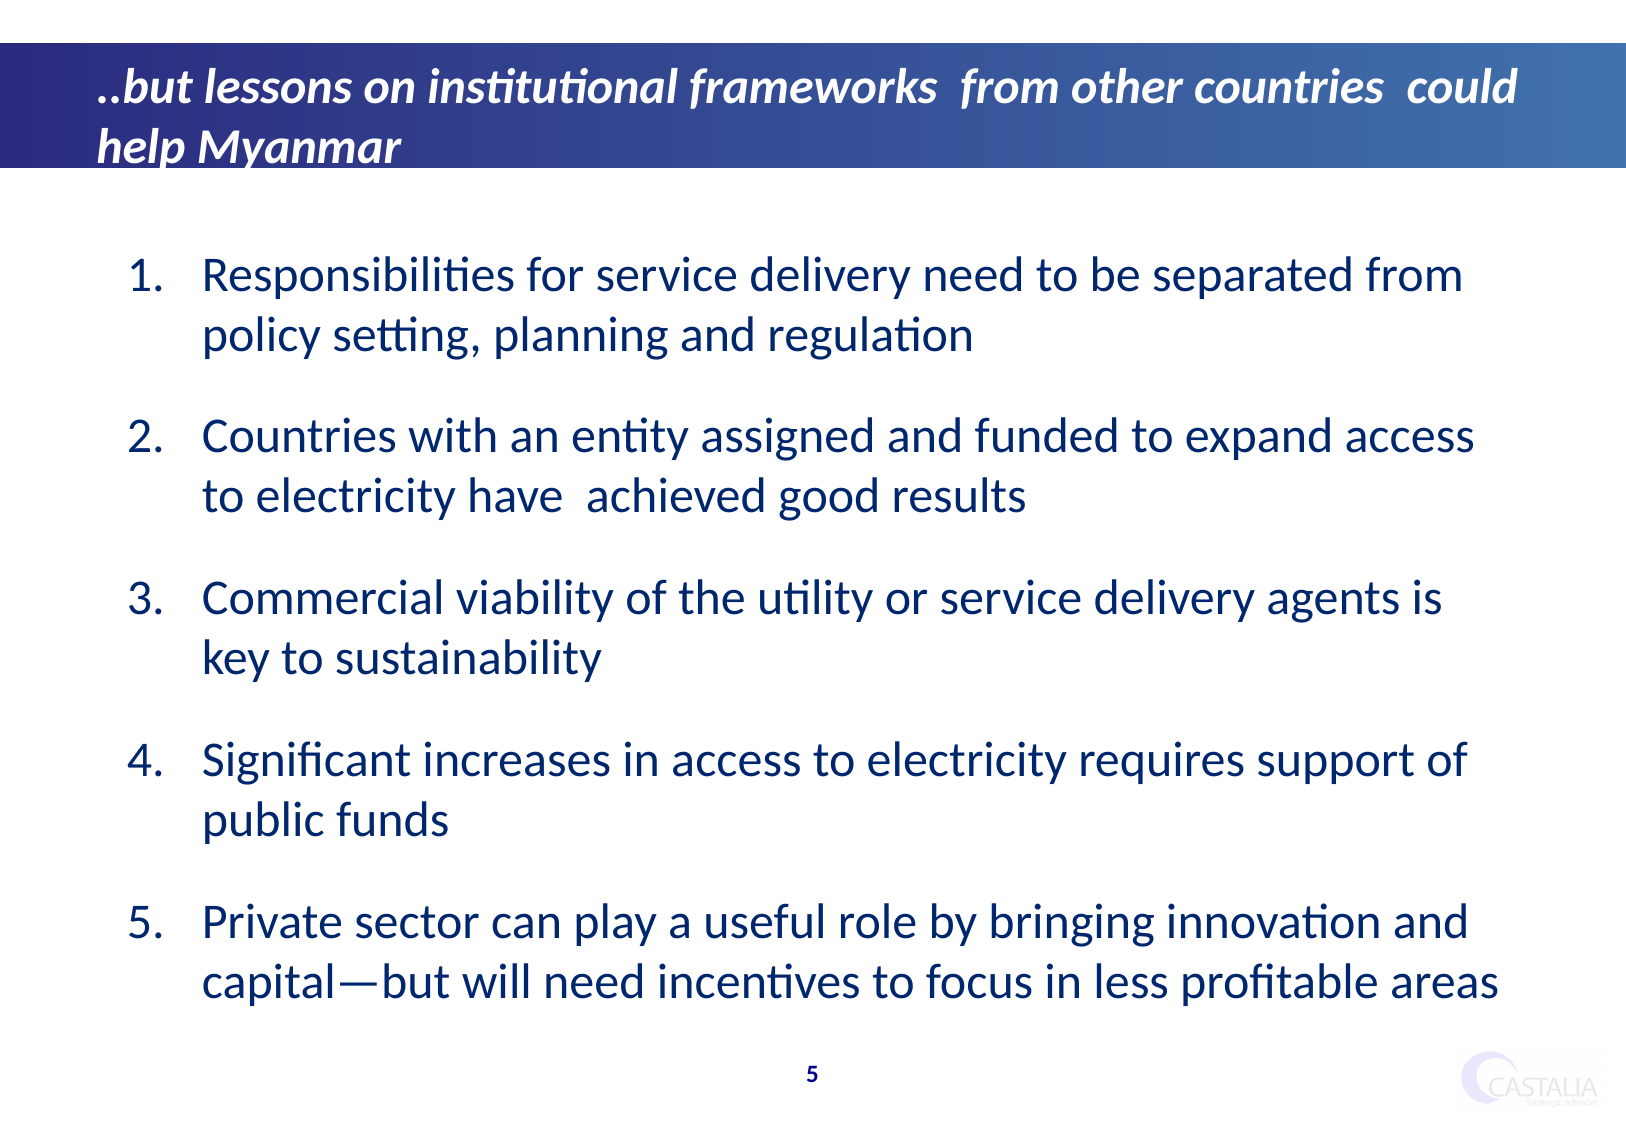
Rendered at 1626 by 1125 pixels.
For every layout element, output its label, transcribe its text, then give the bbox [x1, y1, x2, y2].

list Responsibilities for service delivery need to be separated from policy setting, planning and regulation Countries with an entity assigned and funded to expand access to electricity have achieved good results Commercial viability of the utility or service delivery agents is key to sustainability Significant increases in access to electricity requires support of public funds Private sector can play a useful role by bringing innovation and capital—but will need incentives to focus in less profitable areas [111, 204, 1518, 1045]
list ..but lessons on institutional frameworks from other countries could help Myanmar [81, 45, 1544, 163]
slide_number 5 [622, 1042, 1003, 1103]
